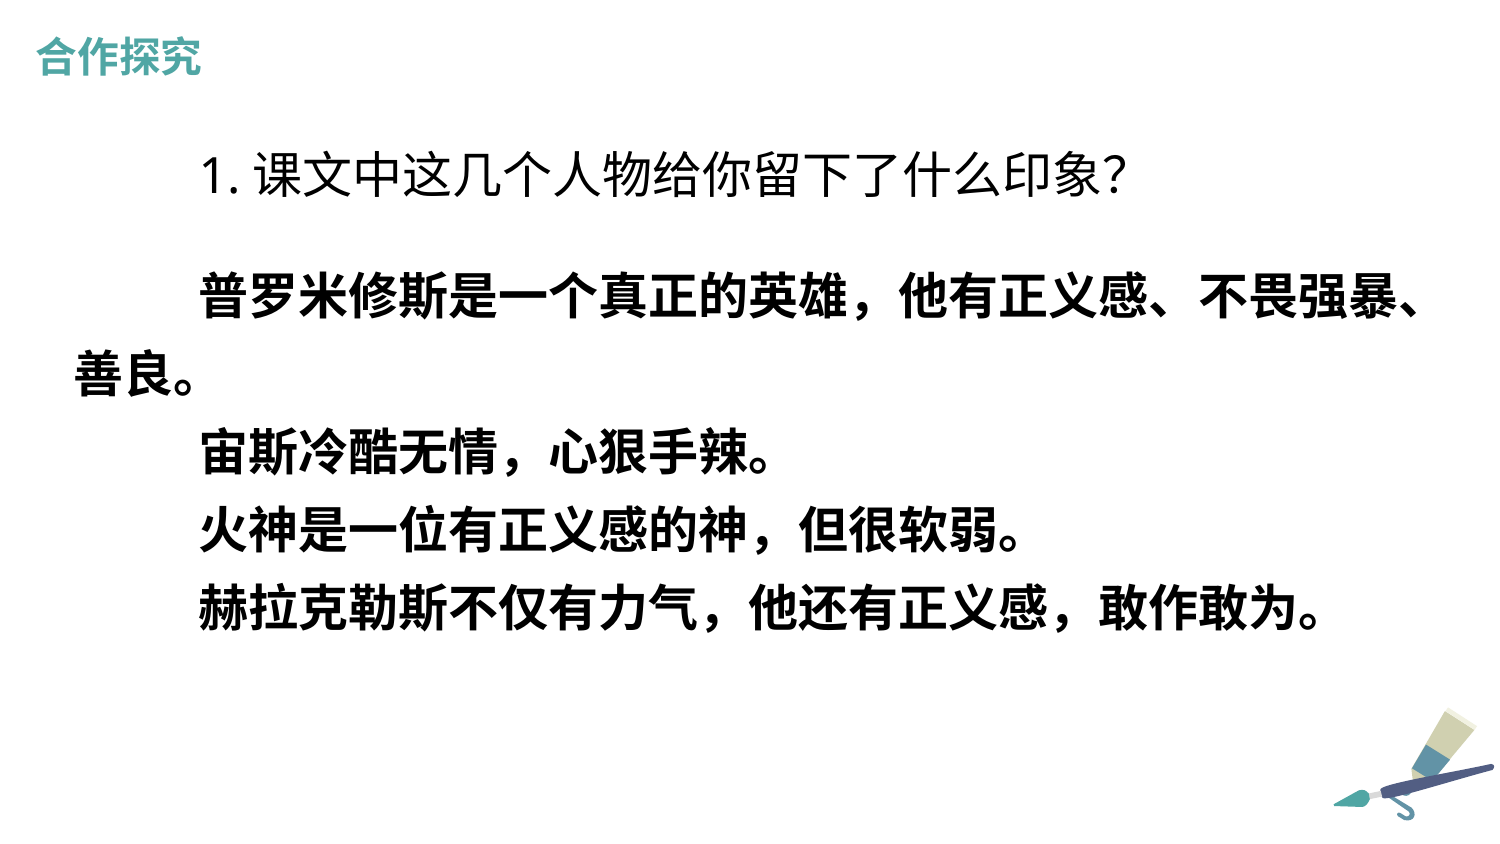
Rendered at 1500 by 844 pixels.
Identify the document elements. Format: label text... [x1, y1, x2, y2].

text_box 普罗米修斯是一个真正的英雄，他有正义感、不畏强暴、善良。 宙斯冷酷无情，心狠手辣。 火神是一位有正义感的神，但很软弱。 赫拉克勒斯不仅有力气，他还有正义感，敢作敢为。 [62, 241, 1438, 642]
text_box 合作探究 [24, 25, 261, 87]
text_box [1358, 708, 1481, 844]
text_box 1.课文中这几个人物给你留下了什么印象？ [62, 137, 1438, 210]
